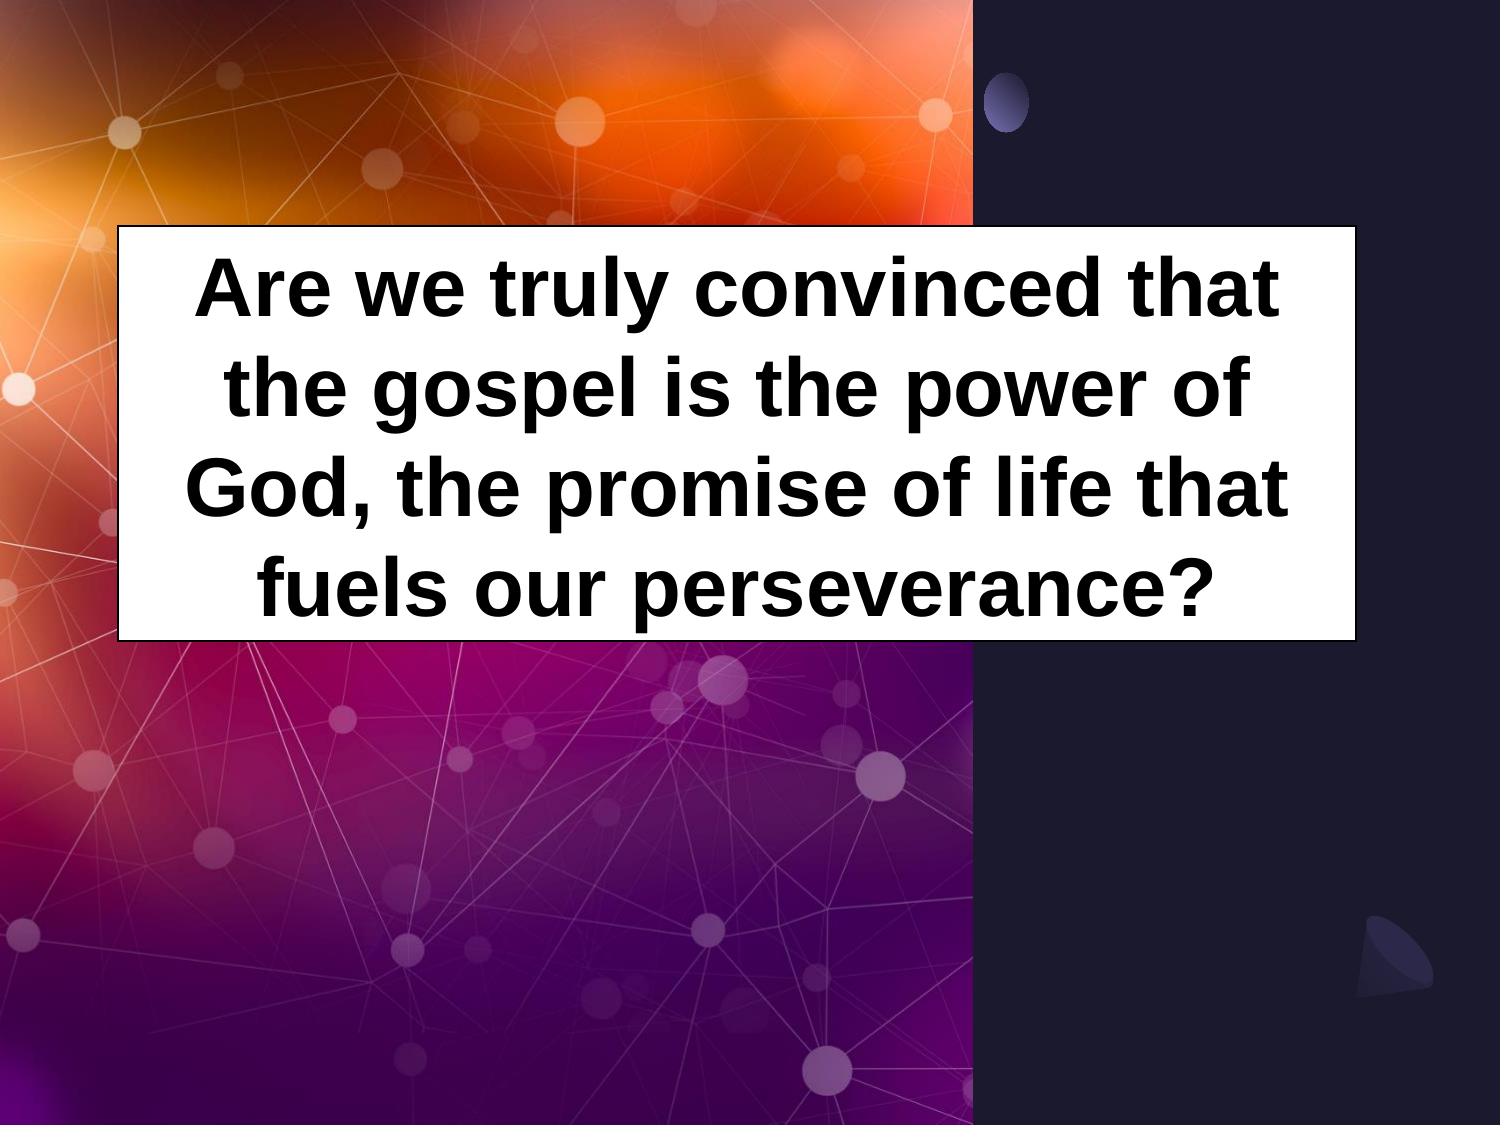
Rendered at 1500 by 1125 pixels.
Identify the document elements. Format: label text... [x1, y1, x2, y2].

picture [0, 0, 973, 1125]
text_box Are we truly convinced that the gospel is the power of God, the promise of life that fuels our perseverance? [973, 225, 1357, 642]
